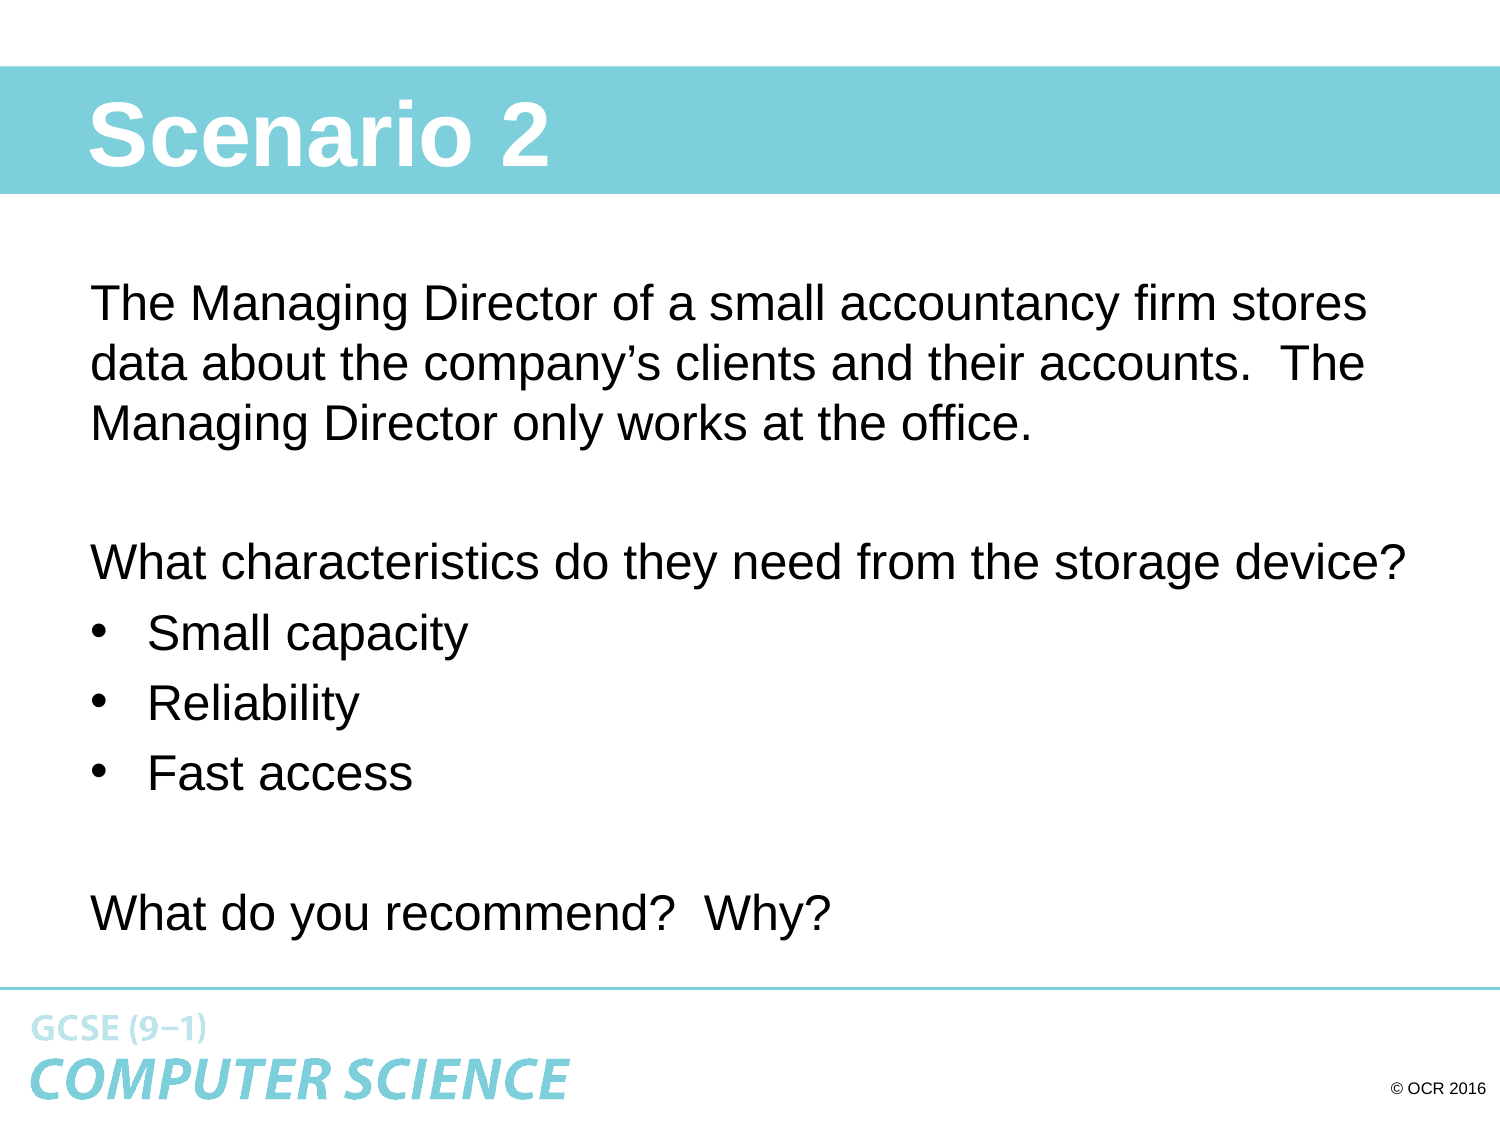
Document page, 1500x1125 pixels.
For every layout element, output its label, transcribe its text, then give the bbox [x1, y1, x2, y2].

list The Managing Director of a small accountancy firm stores data about the company’s clients and their accounts. The Managing Director only works at the office. What characteristics do they need from the storage device? Small capacity Reliability Fast access What do you recommend? Why? [75, 262, 1426, 965]
title Scenario 2 [0, 66, 1500, 194]
picture [0, 987, 1500, 1124]
